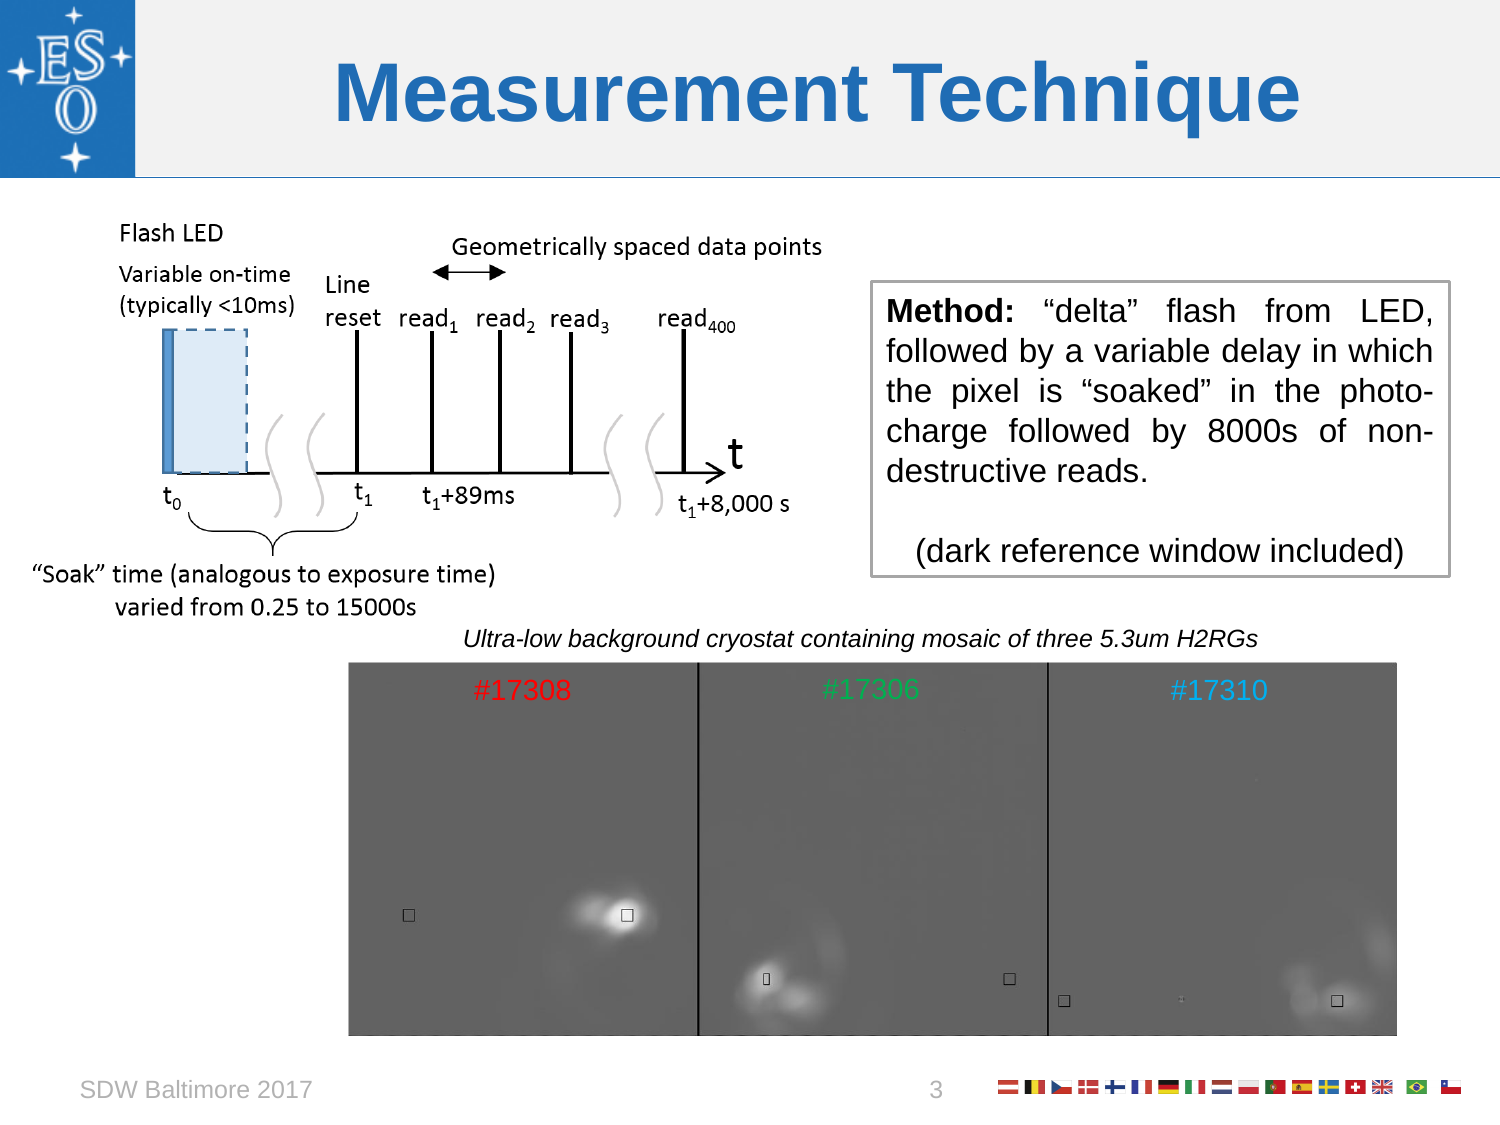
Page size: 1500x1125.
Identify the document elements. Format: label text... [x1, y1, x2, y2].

text_box Ultra-low background cryostat containing mosaic of three 5.3um H2RGs [448, 615, 1308, 653]
picture [339, 654, 1404, 1043]
text_box Method: “delta” flash from LED, followed by a variable delay in which the pixel is “soaked” in the photo-charge followed by 8000s of non-destructive reads. (dark reference window included) [871, 281, 1450, 577]
picture [998, 1080, 1461, 1094]
picture [25, 206, 826, 629]
slide_number 3 [854, 1058, 959, 1119]
footer SDW Baltimore 2017 [64, 1058, 854, 1119]
title Measurement Technique [135, 0, 1500, 176]
